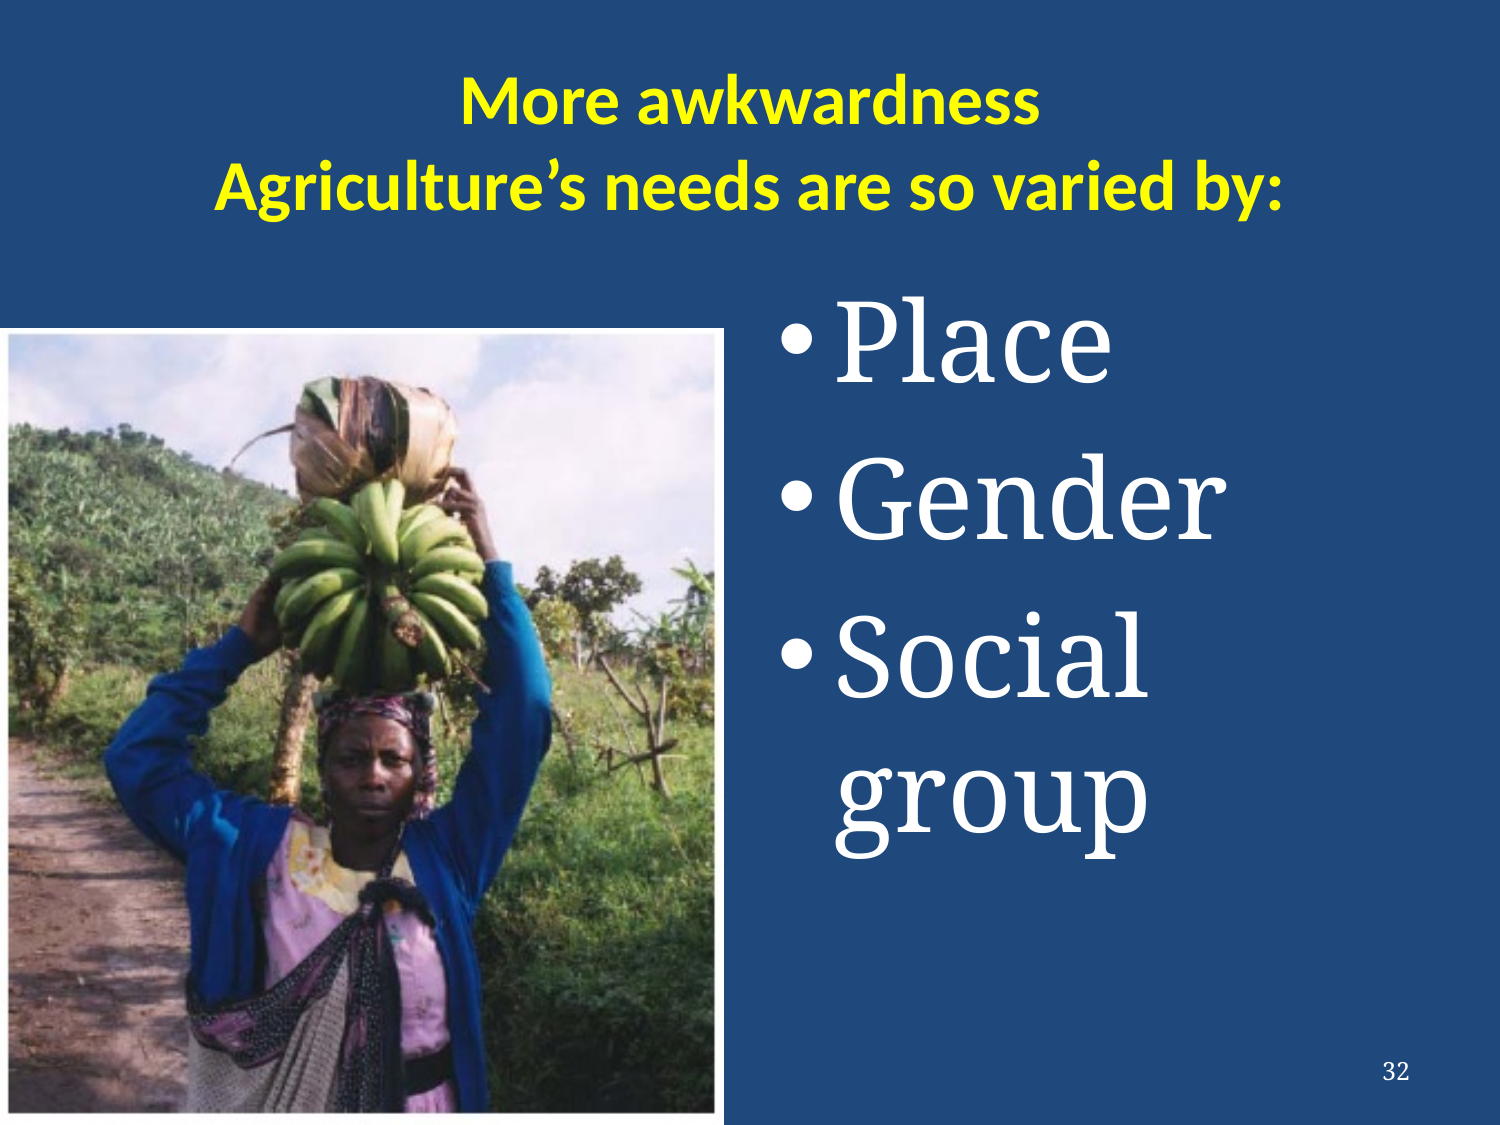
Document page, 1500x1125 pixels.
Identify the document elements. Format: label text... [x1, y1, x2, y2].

slide_number 32 [1074, 1042, 1425, 1103]
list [0, 327, 724, 1125]
title More awkwardness Agriculture’s needs are so varied by: [74, 44, 1426, 233]
list Place Gender Social group [762, 262, 1454, 1006]
